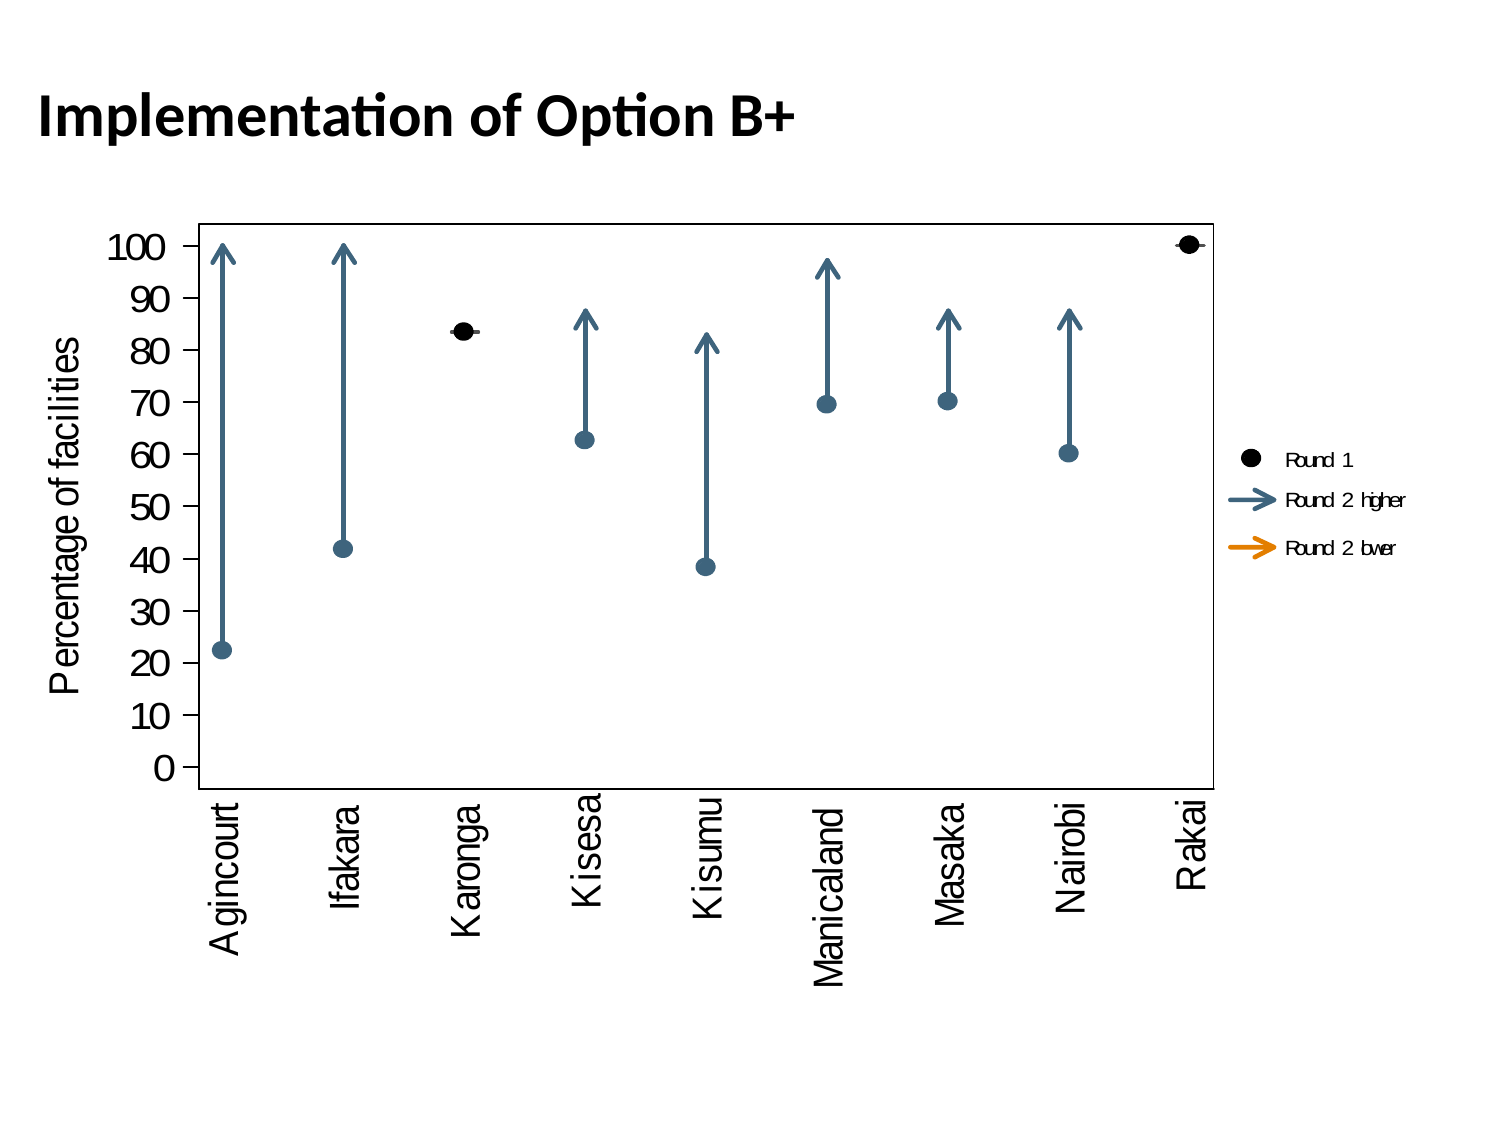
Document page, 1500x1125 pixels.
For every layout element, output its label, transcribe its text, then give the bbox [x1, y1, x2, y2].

picture [0, 143, 1500, 1125]
text_box Implementation of Option B+ [23, 66, 1446, 142]
